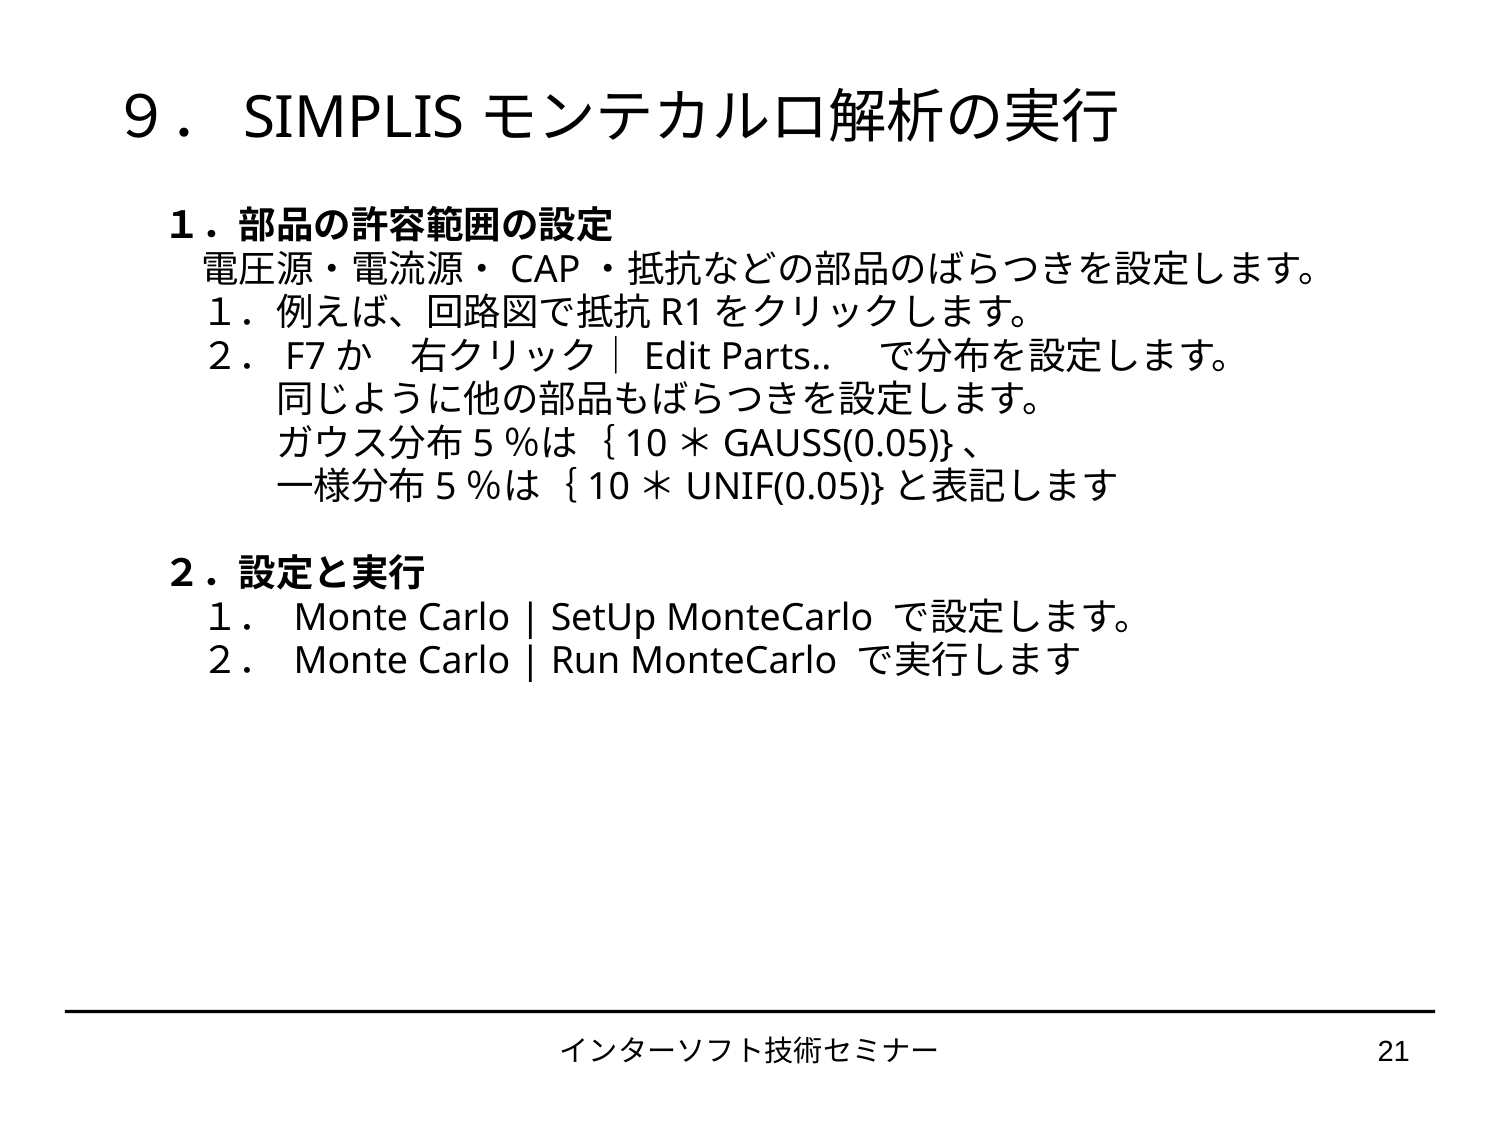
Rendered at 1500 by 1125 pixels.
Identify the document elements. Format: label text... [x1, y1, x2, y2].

footer インターソフト技術セミナー [512, 1024, 988, 1103]
text_box １．部品の許容範囲の設定 電圧源・電流源・CAP・抵抗などの部品のばらつきを設定します。 １．例えば、回路図で抵抗R1をクリックします。 ２．F7か 右クリック｜Edit Parts.. で分布を設定します。 同じように他の部品もばらつきを設定します。 ガウス分布5％は｛10＊GAUSS(0.05)}、 一様分布5％は｛10＊UNIF(0.05)}と表記します ２．設定と実行 １． Monte Carlo | SetUp MonteCarlo で設定します。 ２． Monte Carlo | Run MonteCarlo で実行します [73, 202, 1436, 923]
list ９．SIMPLISモンテカルロ解析の実行 [97, 71, 1432, 185]
text_box [64, 1009, 1436, 1014]
slide_number 21 [1074, 1024, 1425, 1103]
